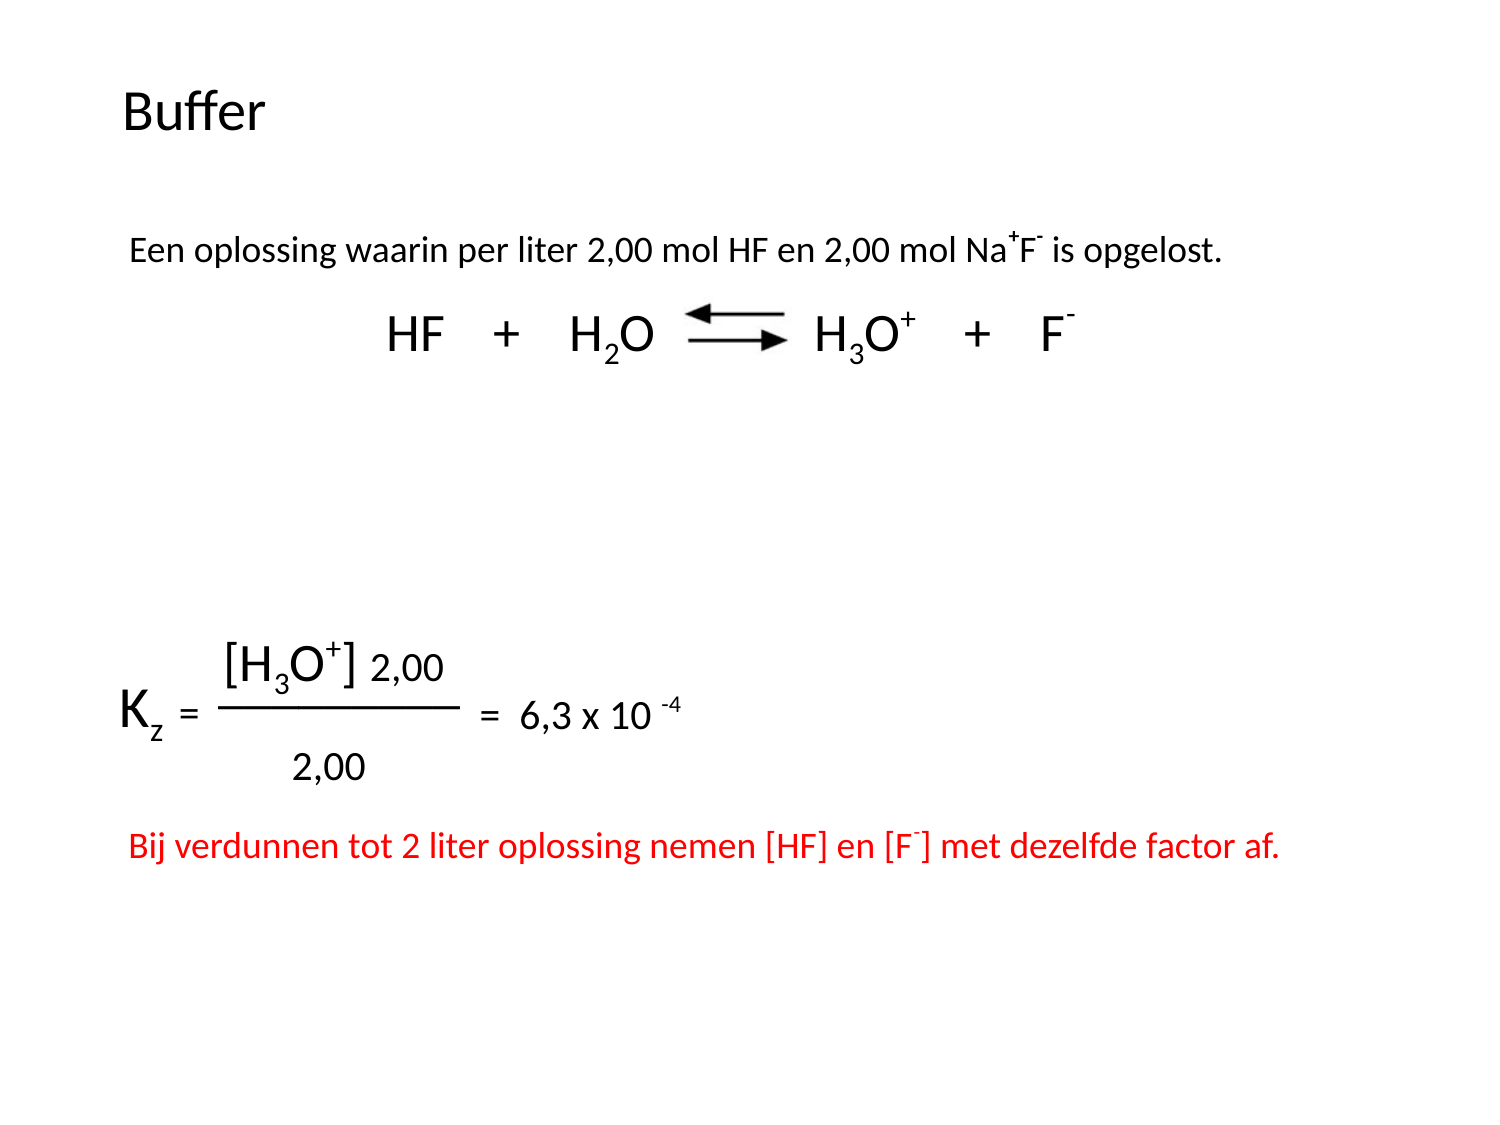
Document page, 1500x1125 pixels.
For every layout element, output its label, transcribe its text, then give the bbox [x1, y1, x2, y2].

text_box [37, 619, 893, 792]
text_box Buffer [108, 64, 282, 150]
text_box Een buffer is bijvoorbeeld: Een oplossing waarin per liter 2,00 mol HF en 2,00 mol Na+F- is opgelost. [114, 169, 1239, 468]
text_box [322, 285, 1500, 425]
text_box Bij verdunnen tot 2 liter oplossing nemen [HF] en [F-] met dezelfde factor af. [113, 810, 1296, 873]
